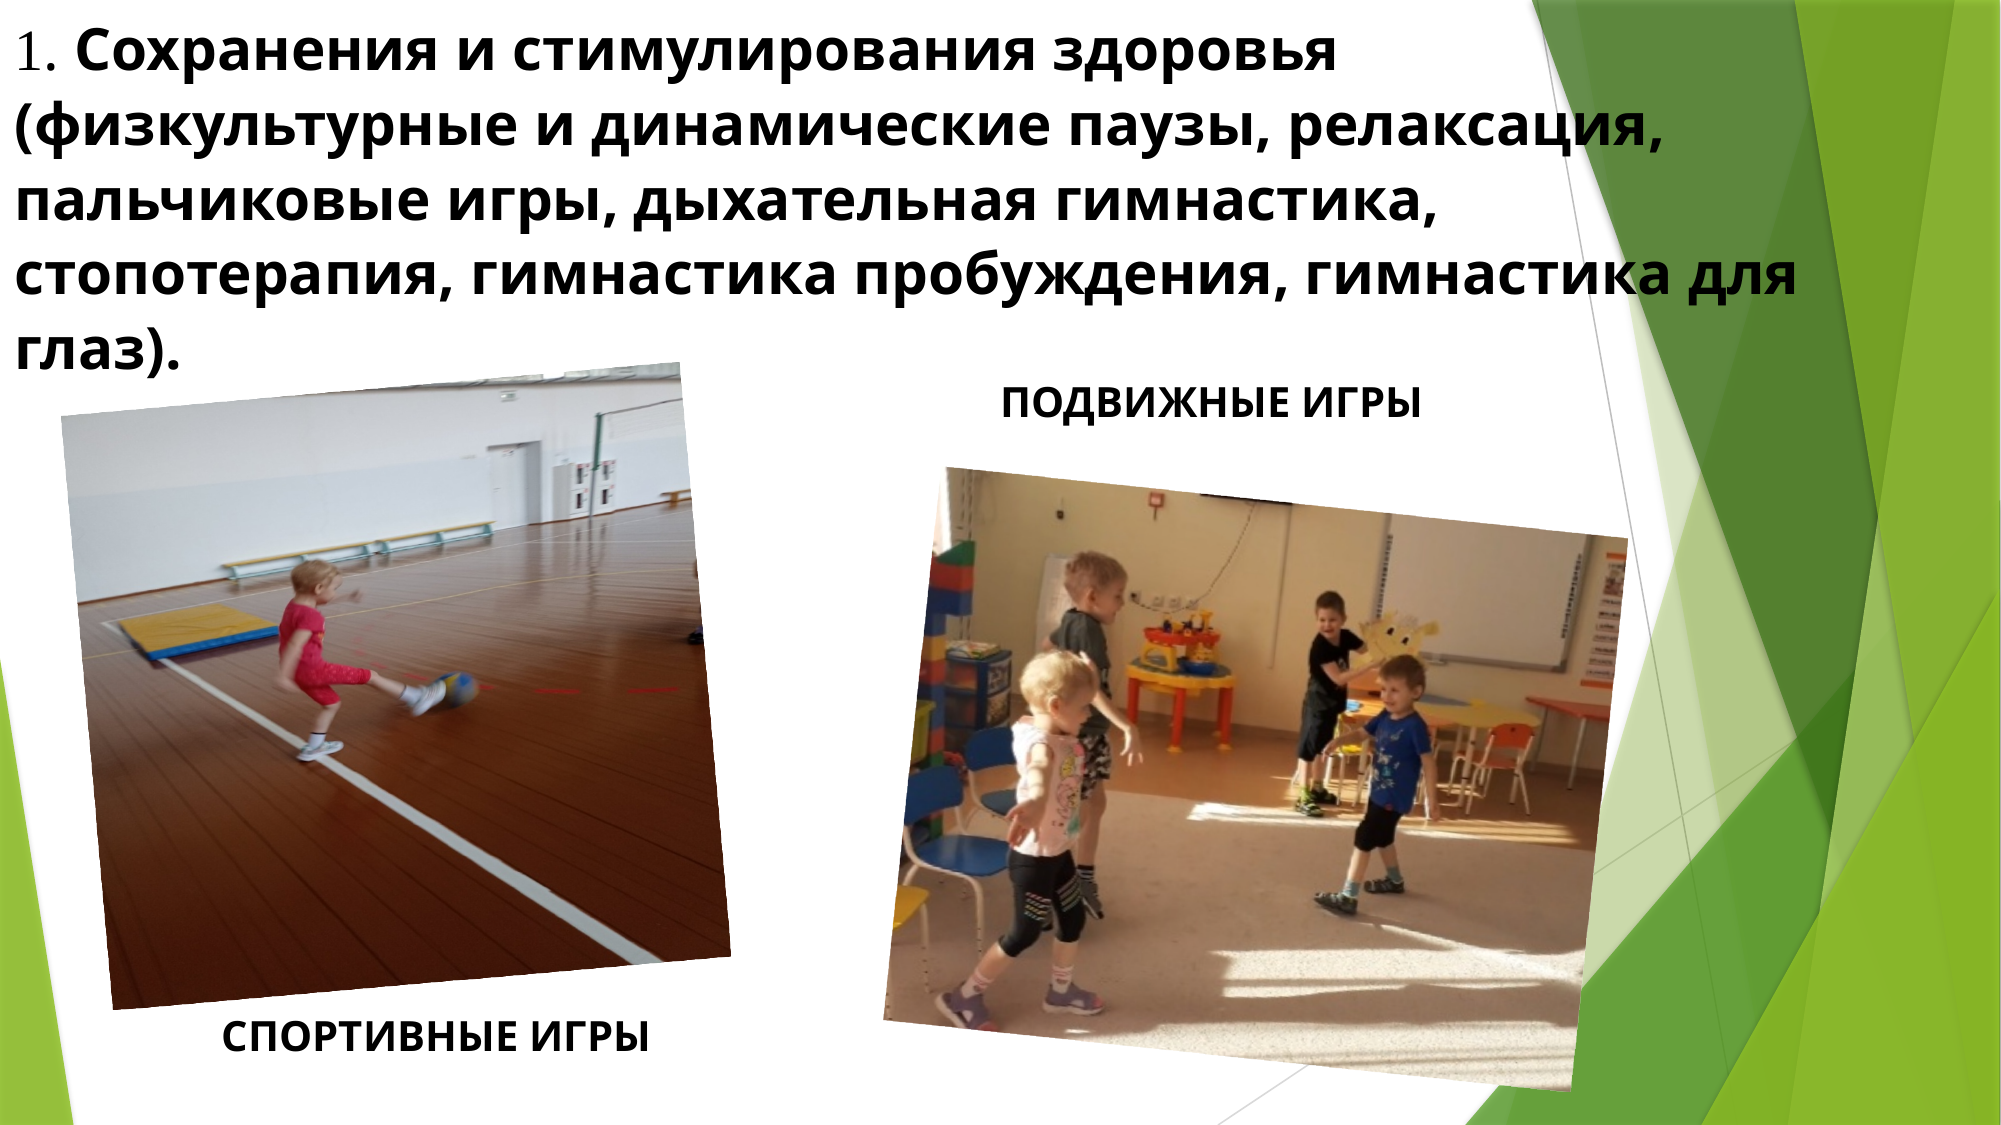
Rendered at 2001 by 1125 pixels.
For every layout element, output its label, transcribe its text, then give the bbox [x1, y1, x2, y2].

picture [884, 467, 1628, 1092]
text_box СПОРТИВНЫЕ ИГРЫ [207, 817, 984, 1068]
text_box ПОДВИЖНЫЕ ИГРЫ [985, 267, 1486, 433]
picture [61, 362, 719, 1010]
text_box 1. Сохранения и стимулирования здоровья (физкультурные и динамические паузы, релаксация, пальчиковые игры, дыхательная гимнастика, стопотерапия, гимнастика пробуждения, гимнастика для глаз). [0, 0, 1850, 481]
